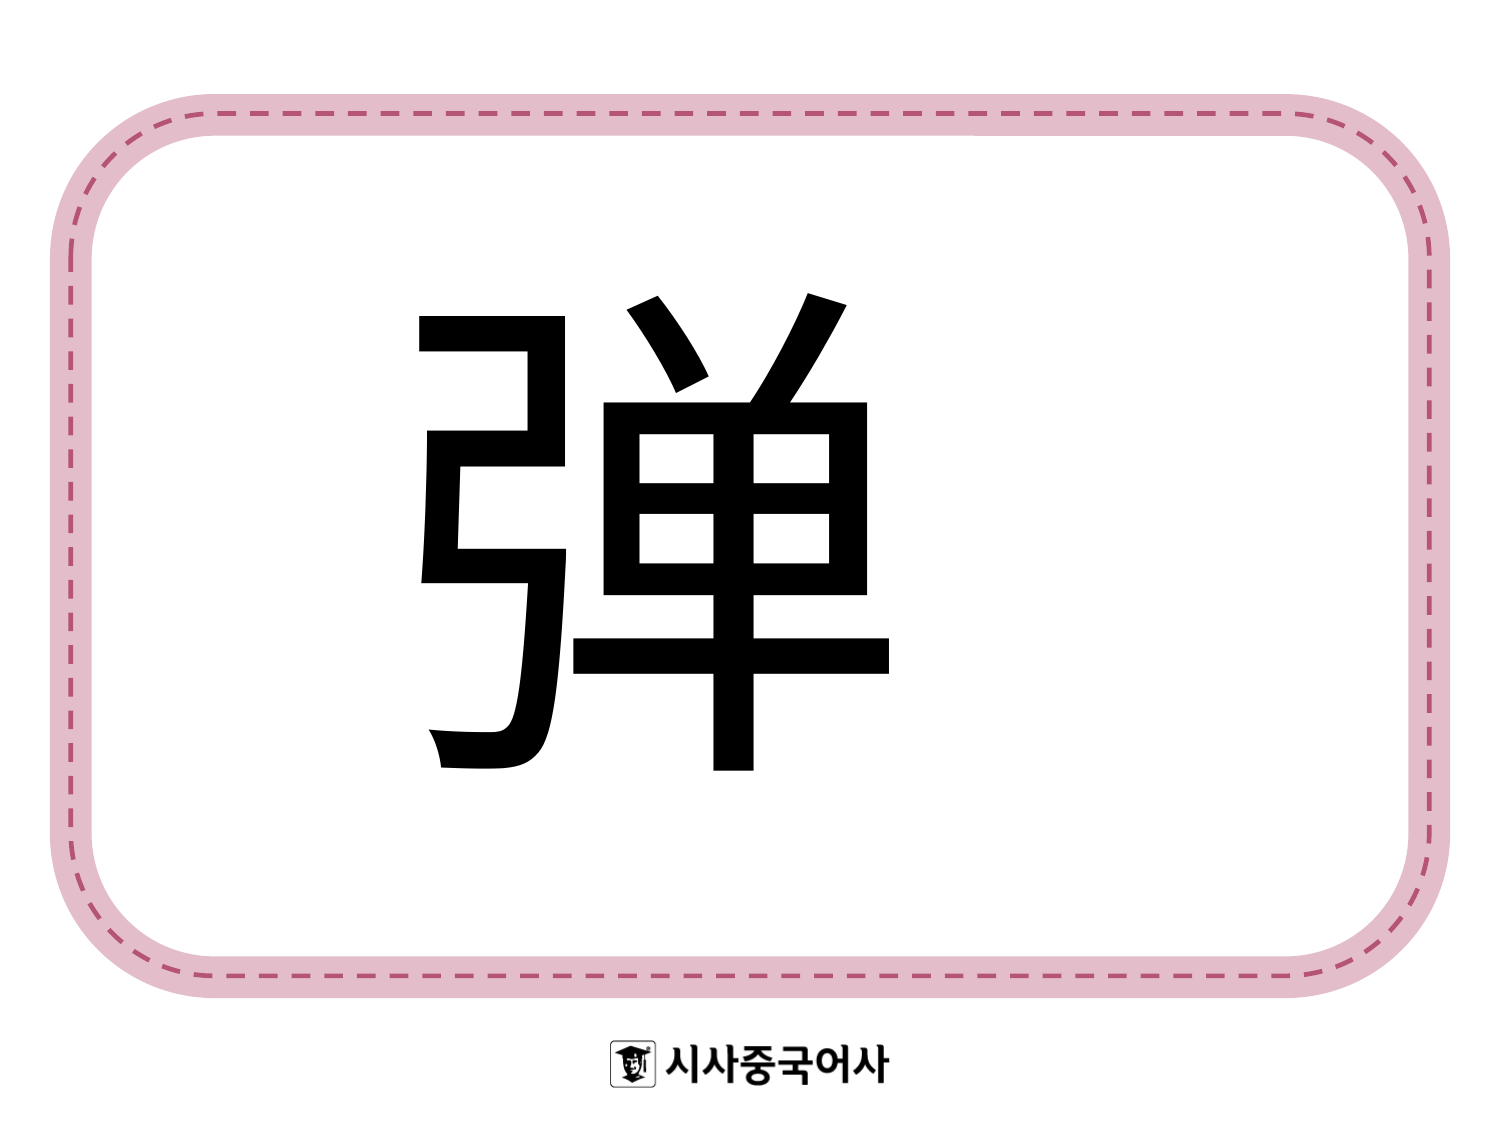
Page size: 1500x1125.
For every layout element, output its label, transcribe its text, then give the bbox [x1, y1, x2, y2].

text_box 弹 [145, 189, 1354, 853]
picture [602, 1034, 898, 1094]
